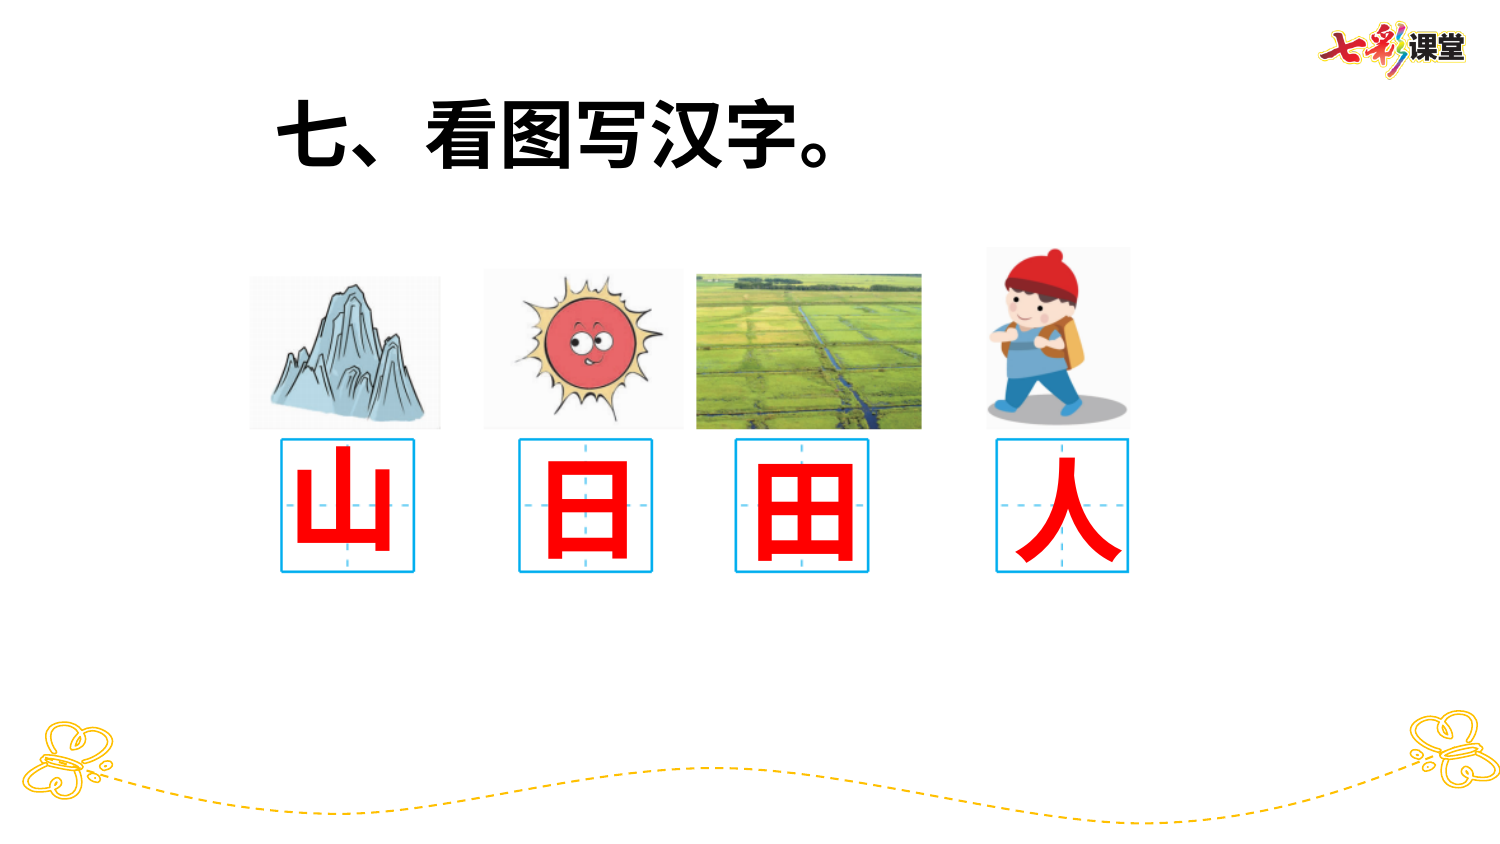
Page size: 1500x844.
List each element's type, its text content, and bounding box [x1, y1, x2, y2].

picture [204, 218, 1203, 591]
text_box 七、看图写汉字。 [232, 86, 841, 178]
picture [1316, 20, 1468, 80]
